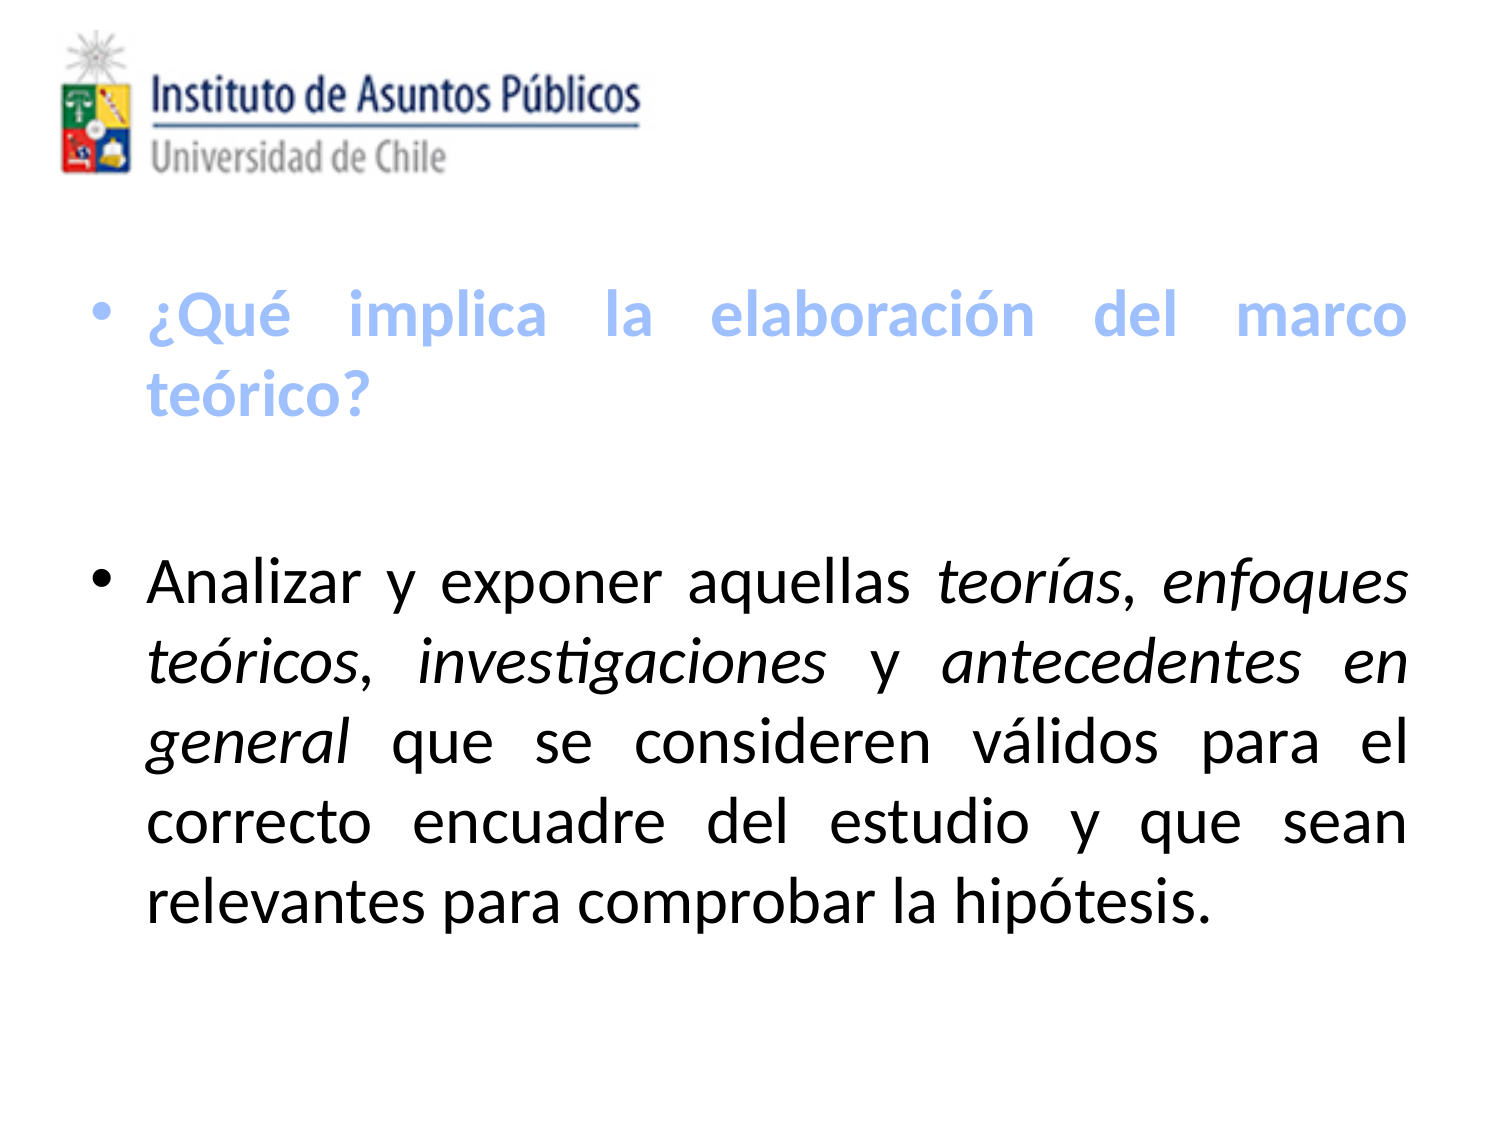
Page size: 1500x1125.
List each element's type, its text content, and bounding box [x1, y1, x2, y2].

list ¿Qué implica la elaboración del marco teórico? Analizar y exponer aquellas teorías, enfoques teóricos, investigaciones y antecedentes en general que se consideren válidos para el correcto encuadre del estudio y que sean relevantes para comprobar la hipótesis. [75, 262, 1425, 1005]
picture [29, 30, 705, 209]
